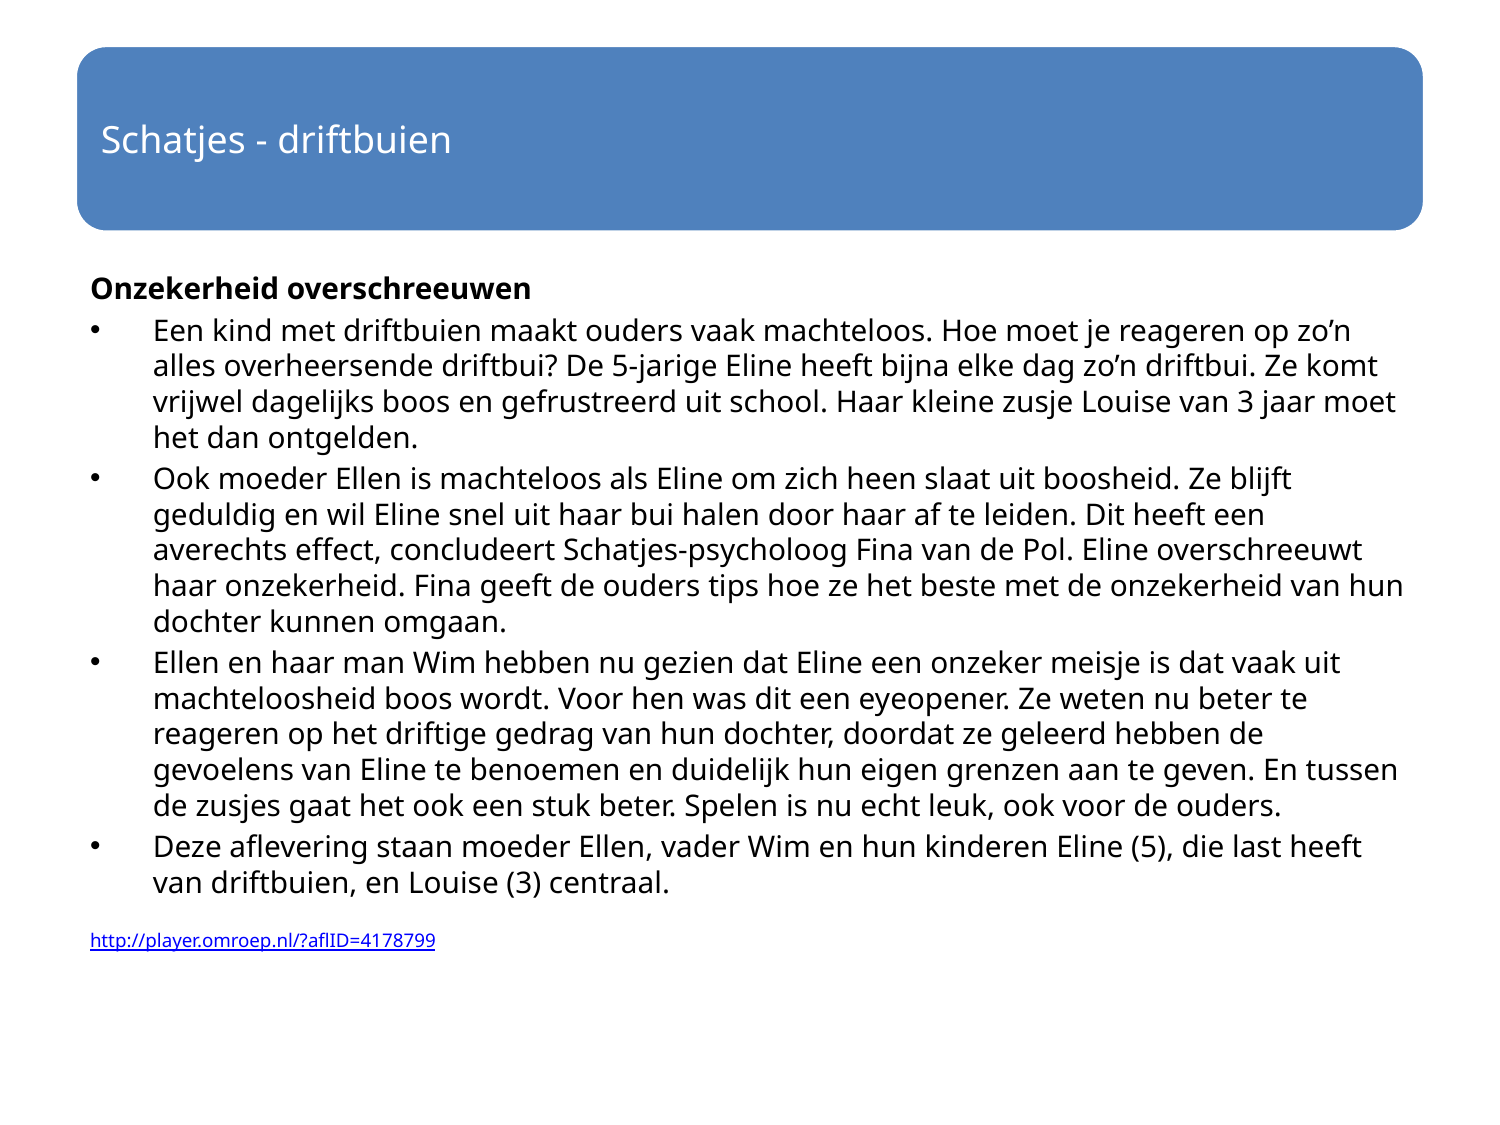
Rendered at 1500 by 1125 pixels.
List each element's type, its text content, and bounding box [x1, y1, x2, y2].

list Onzekerheid overschreeuwen Een kind met driftbuien maakt ouders vaak machteloos. Hoe moet je reageren op zo’n alles overheersende driftbui? De 5-jarige Eline heeft bijna elke dag zo’n driftbui. Ze komt vrijwel dagelijks boos en gefrustreerd uit school. Haar kleine zusje Louise van 3 jaar moet het dan ontgelden. Ook moeder Ellen is machteloos als Eline om zich heen slaat uit boosheid. Ze blijft geduldig en wil Eline snel uit haar bui halen door haar af te leiden. Dit heeft een averechts effect, concludeert Schatjes-psycholoog Fina van de Pol. Eline overschreeuwt haar onzekerheid. Fina geeft de ouders tips hoe ze het beste met de onzekerheid van hun dochter kunnen omgaan. Ellen en haar man Wim hebben nu gezien dat Eline een onzeker meisje is dat vaak uit machteloosheid boos wordt. Voor hen was dit een eyeopener. Ze weten nu beter te reageren op het driftige gedrag van hun dochter, doordat ze geleerd hebben de gevoelens van Eline te benoemen en duidelijk hun eigen grenzen aan te geven. En tussen de zusjes gaat het ook een stuk beter. Spelen is nu echt leuk, ook voor de ouders. Deze aflevering staan moeder Ellen, vader Wim en hun kinderen Eline (5), die last heeft van driftbuien, en Louise (3) centraal. http://player.omroep.nl/?aflID=4178799 [75, 262, 1425, 1005]
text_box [74, 44, 1426, 233]
